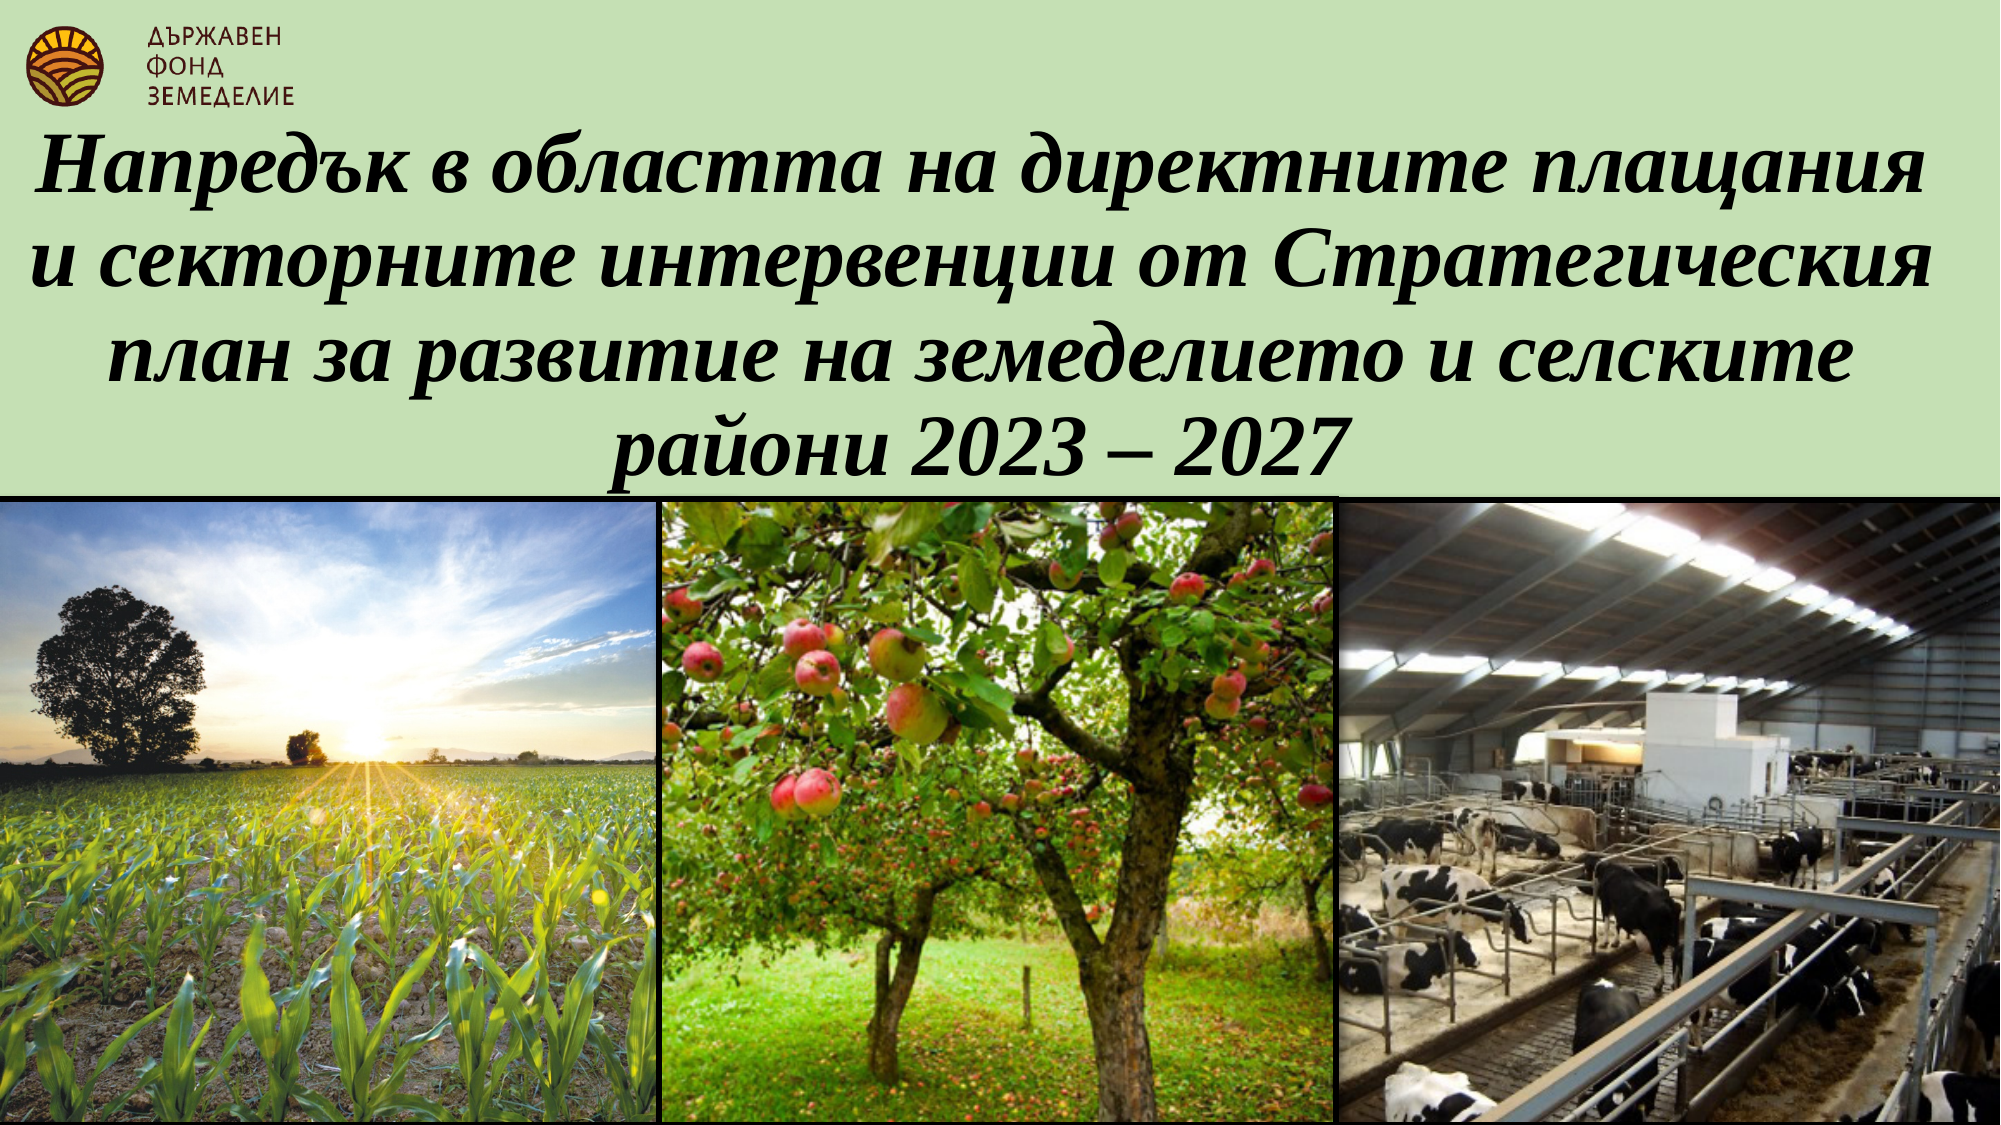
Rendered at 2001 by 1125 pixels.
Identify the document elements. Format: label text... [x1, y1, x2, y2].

title Напредък в областта на директните плащания и секторните интервенции от Стратегическия план за развитие на земеделието и селските райони 2023 – 2027 [0, 11, 1965, 495]
picture [0, 502, 2000, 1123]
picture [0, 0, 319, 133]
